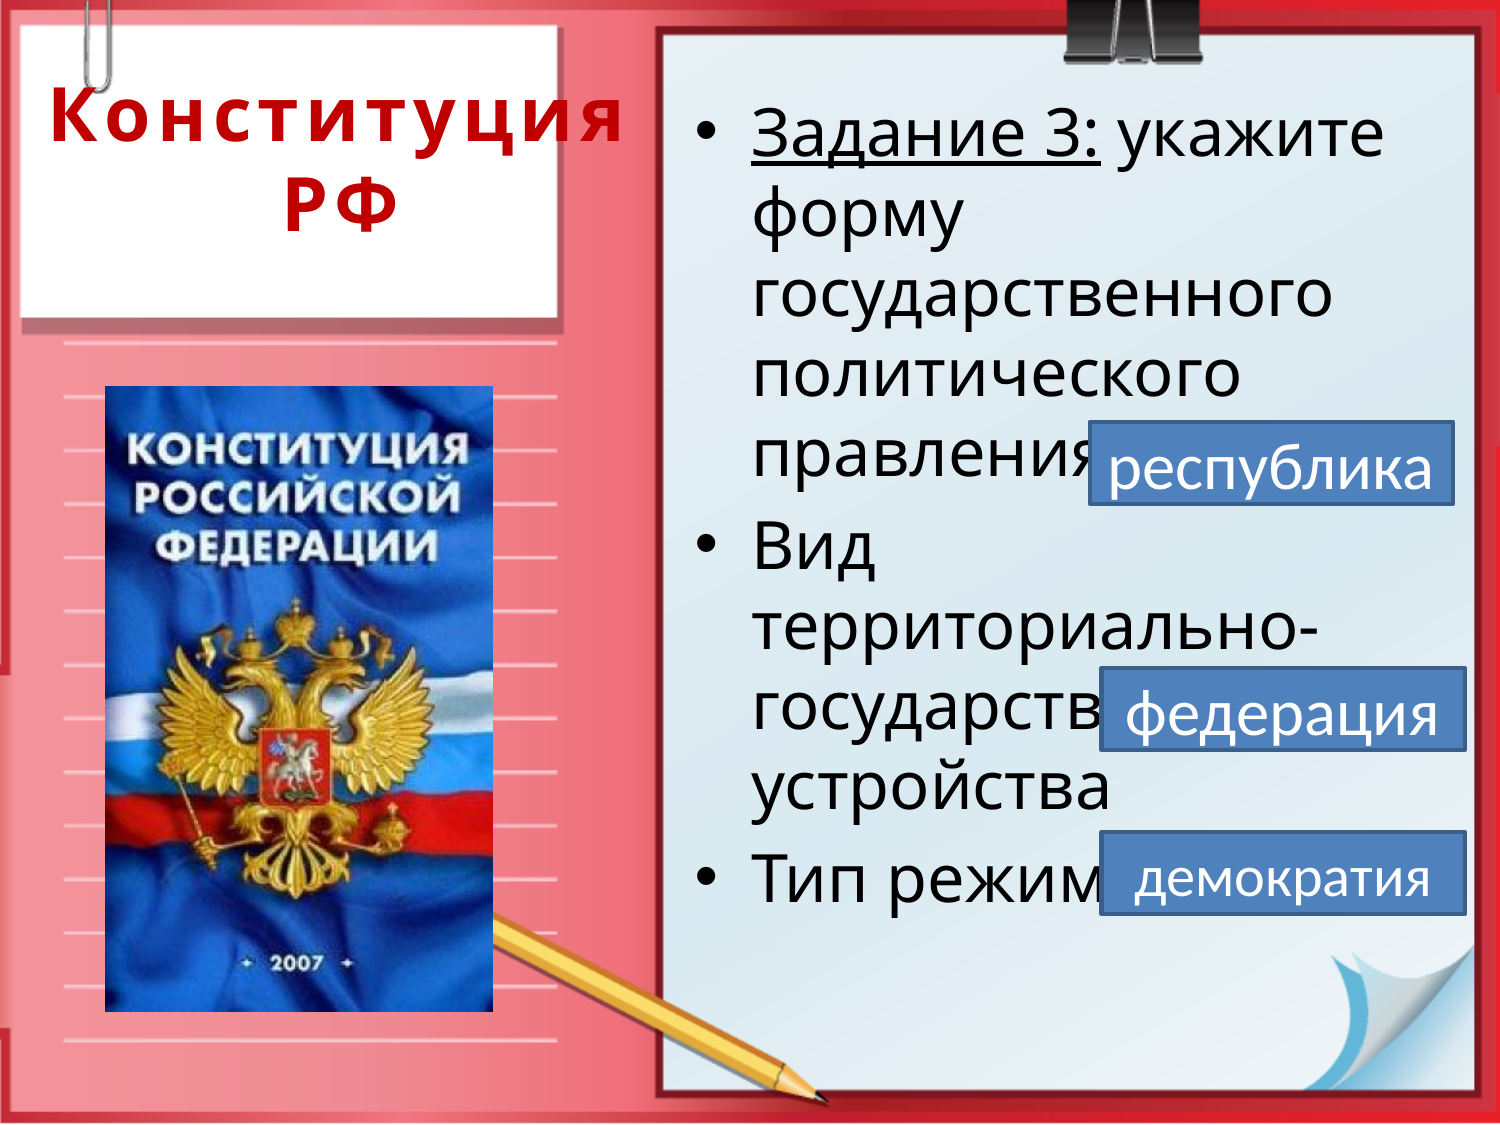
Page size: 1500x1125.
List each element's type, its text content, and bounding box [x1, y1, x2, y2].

text_box федерация [1099, 666, 1467, 752]
text_box республика [1088, 420, 1455, 506]
text_box демократия [1099, 830, 1467, 916]
title Конституция РФ [23, 58, 657, 317]
list Задание 3: укажите форму государственного политического правления Вид территориально-государственного устройства Тип режима [679, 82, 1465, 1020]
picture [0, 0, 1500, 1125]
